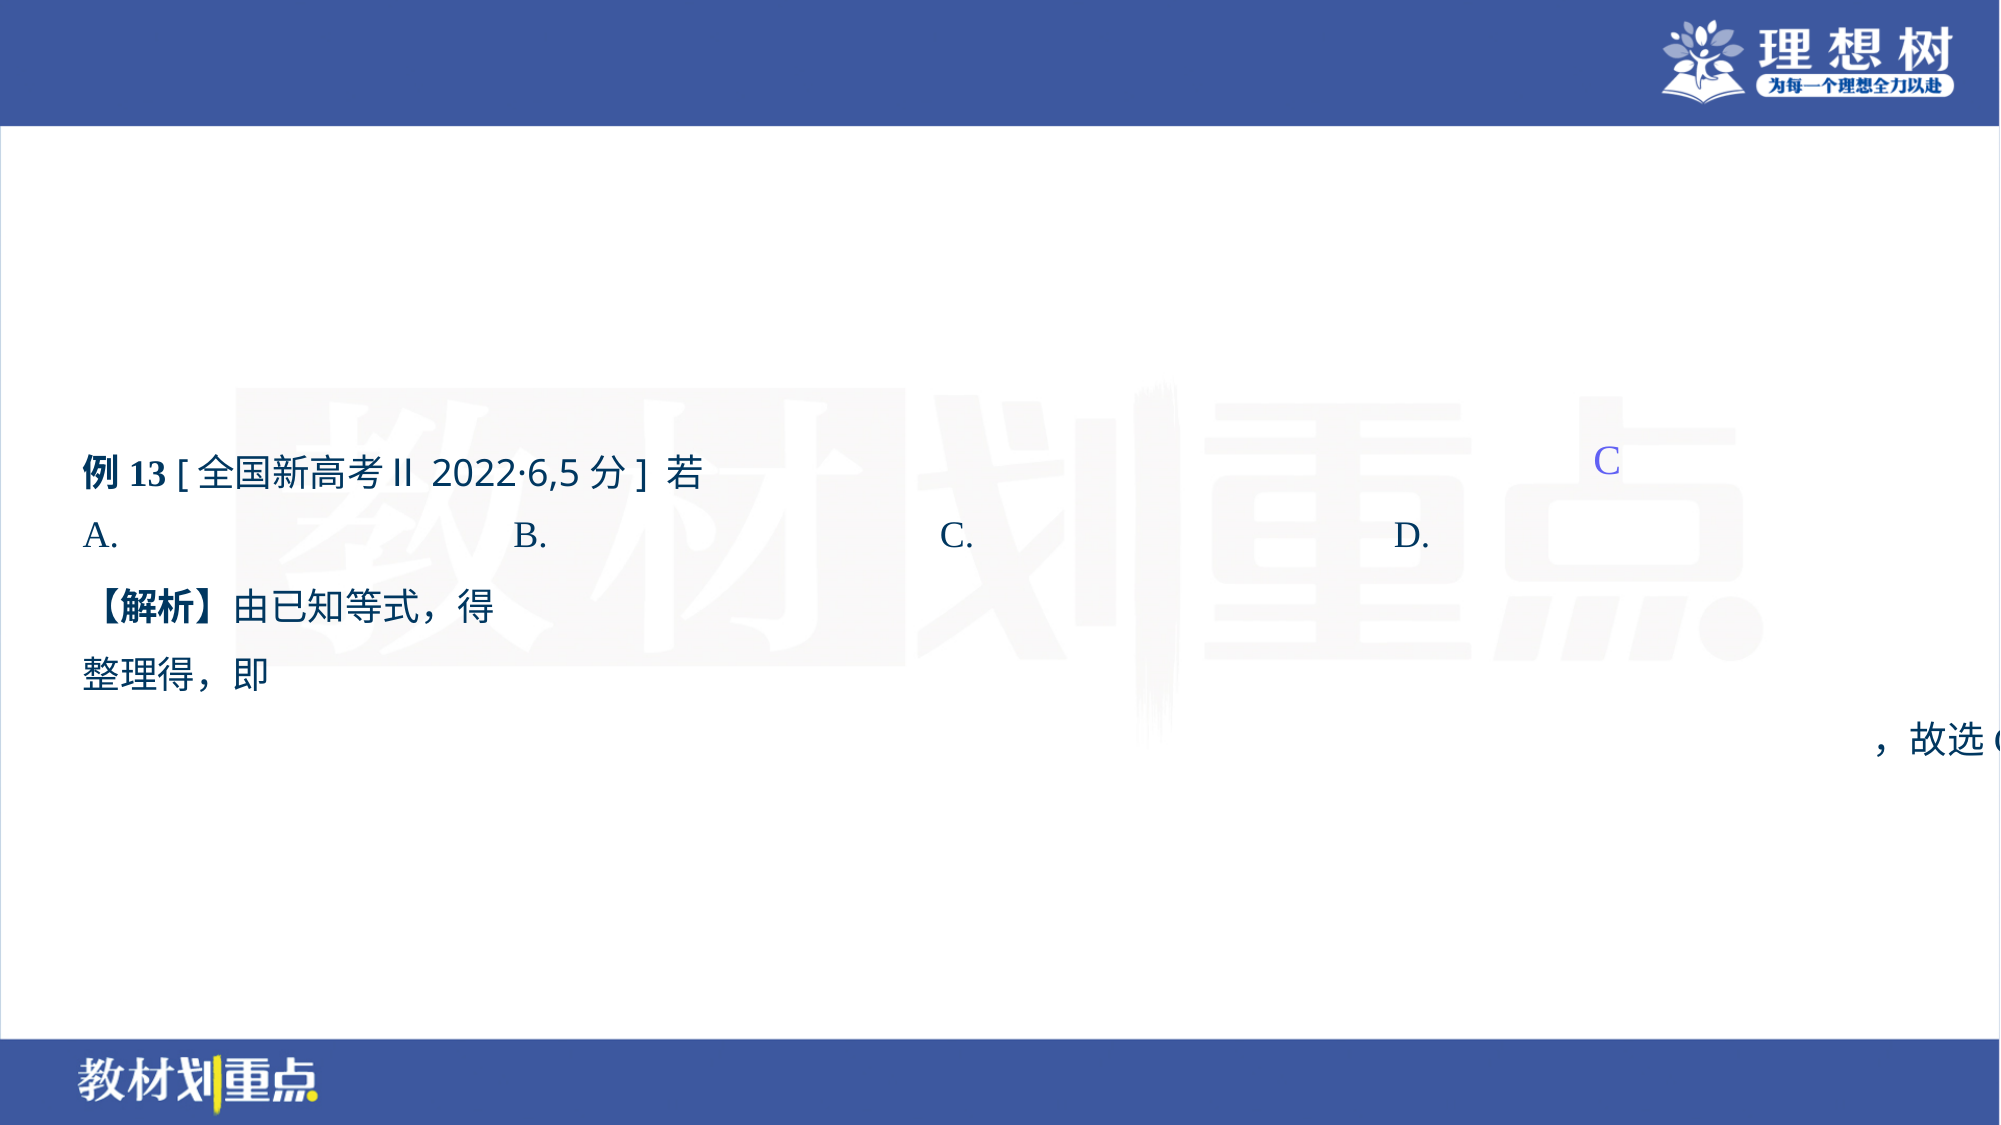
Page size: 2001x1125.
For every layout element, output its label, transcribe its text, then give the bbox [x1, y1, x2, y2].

text_box C [1578, 430, 1637, 481]
picture [0, 0, 2000, 1125]
